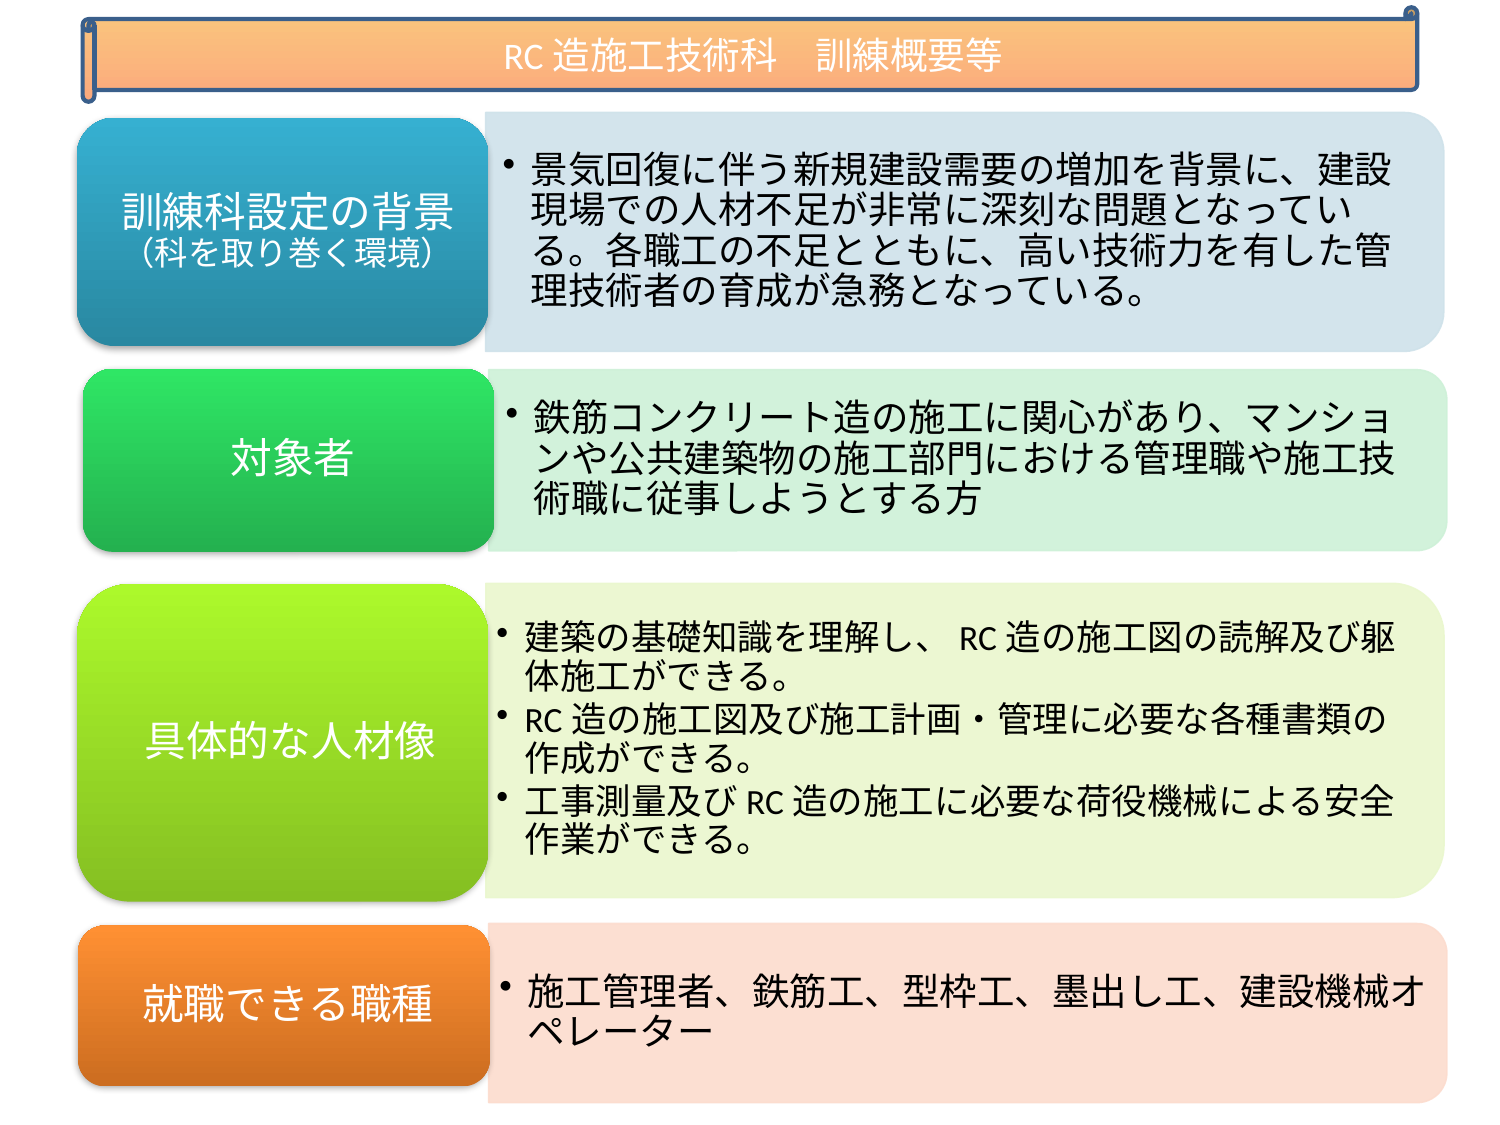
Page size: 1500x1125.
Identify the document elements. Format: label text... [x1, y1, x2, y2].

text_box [76, 101, 1448, 1107]
text_box RC造施工技術科 訓練概要等 [80, 5, 1420, 100]
